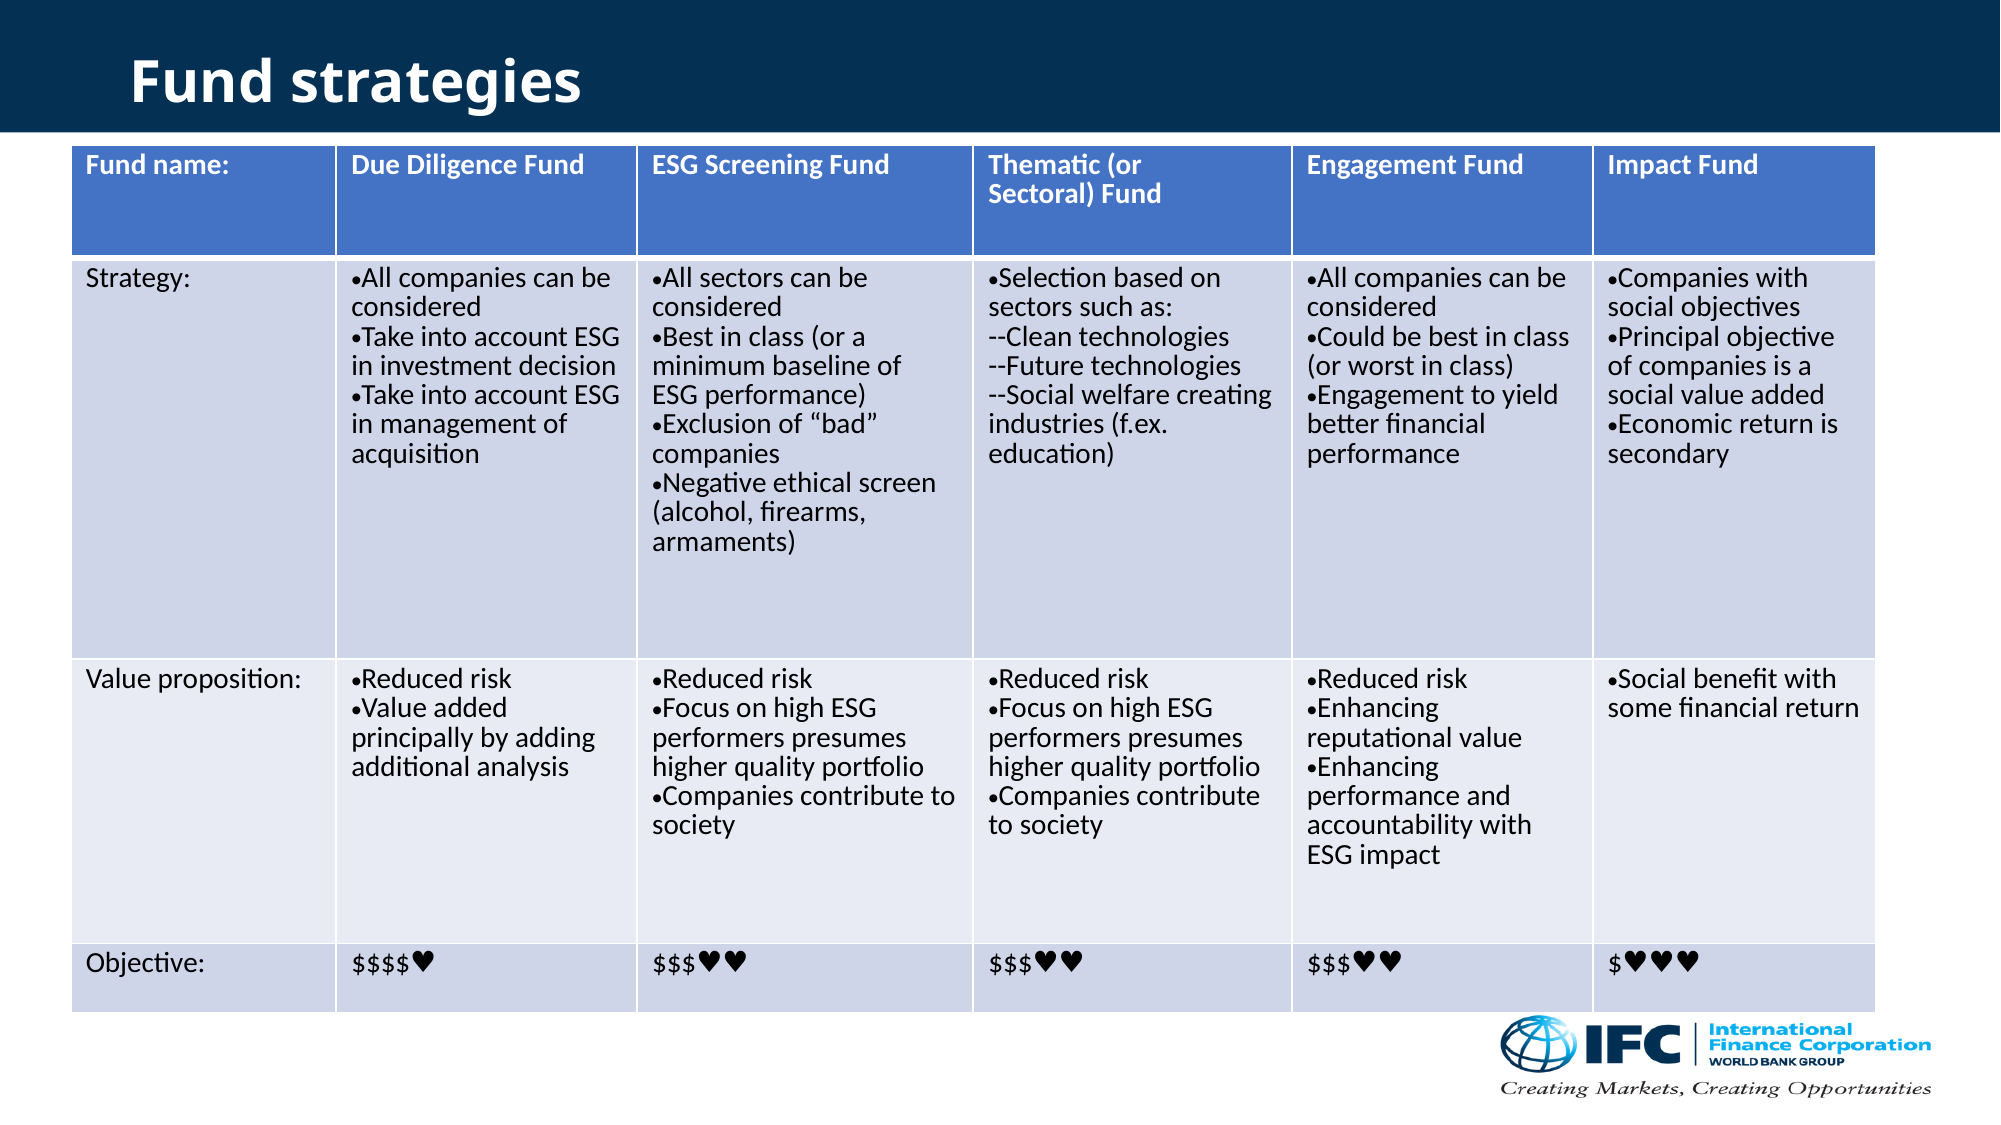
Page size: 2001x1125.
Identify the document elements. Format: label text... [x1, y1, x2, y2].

table_cell Reduced risk Focus on high ESG performers presumes higher quality portfolio Companies contribute to society [638, 660, 972, 943]
picture [1500, 1015, 1931, 1098]
table_cell Social benefit with some financial return [1594, 660, 1875, 943]
picture [1523, 1026, 1536, 1034]
table_cell Reduced risk Focus on high ESG performers presumes higher quality portfolio Companies contribute to society [974, 660, 1291, 943]
table_cell Objective: [72, 944, 335, 1012]
table_cell Companies with social objectives Principal objective of companies is a social value added Economic return is secondary [1594, 261, 1875, 658]
table_cell All companies can be considered Take into account ESG in investment decision Take into account ESG in management of acquisition [337, 261, 636, 658]
table_cell Strategy: [72, 261, 335, 658]
table_cell Selection based on sectors such as: --Clean technologies --Future technologies --Social welfare creating industries (f.ex. education) [974, 261, 1291, 658]
table_cell $♥♥♥ [1594, 944, 1875, 1012]
title Fund strategies [114, 49, 1890, 119]
table_header Engagement Fund [1293, 146, 1592, 255]
table_cell $$$$♥ [337, 944, 636, 1012]
table_header Thematic (or Sectoral) Fund [974, 146, 1291, 255]
table_cell Reduced risk Enhancing reputational value Enhancing performance and accountability with ESG impact [1293, 660, 1592, 943]
table_cell Reduced risk Value added principally by adding additional analysis [337, 660, 636, 943]
table_cell $$$♥♥ [638, 944, 972, 1012]
table_header Impact Fund [1594, 146, 1875, 255]
table_header ESG Screening Fund [638, 146, 972, 255]
table_cell All companies can be considered Could be best in class (or worst in class) Engagement to yield better financial performance [1293, 261, 1592, 658]
table_cell $$$♥♥ [1293, 944, 1592, 1012]
table_cell Value proposition: [72, 660, 335, 943]
table_header Due Diligence Fund [337, 146, 636, 255]
table_cell $$$♥♥ [974, 944, 1291, 1012]
table_header Fund name: [72, 146, 335, 255]
table_cell All sectors can be considered Best in class (or a minimum baseline of ESG performance) Exclusion of “bad” companies Negative ethical screen (alcohol, firearms, armaments) [638, 261, 972, 658]
